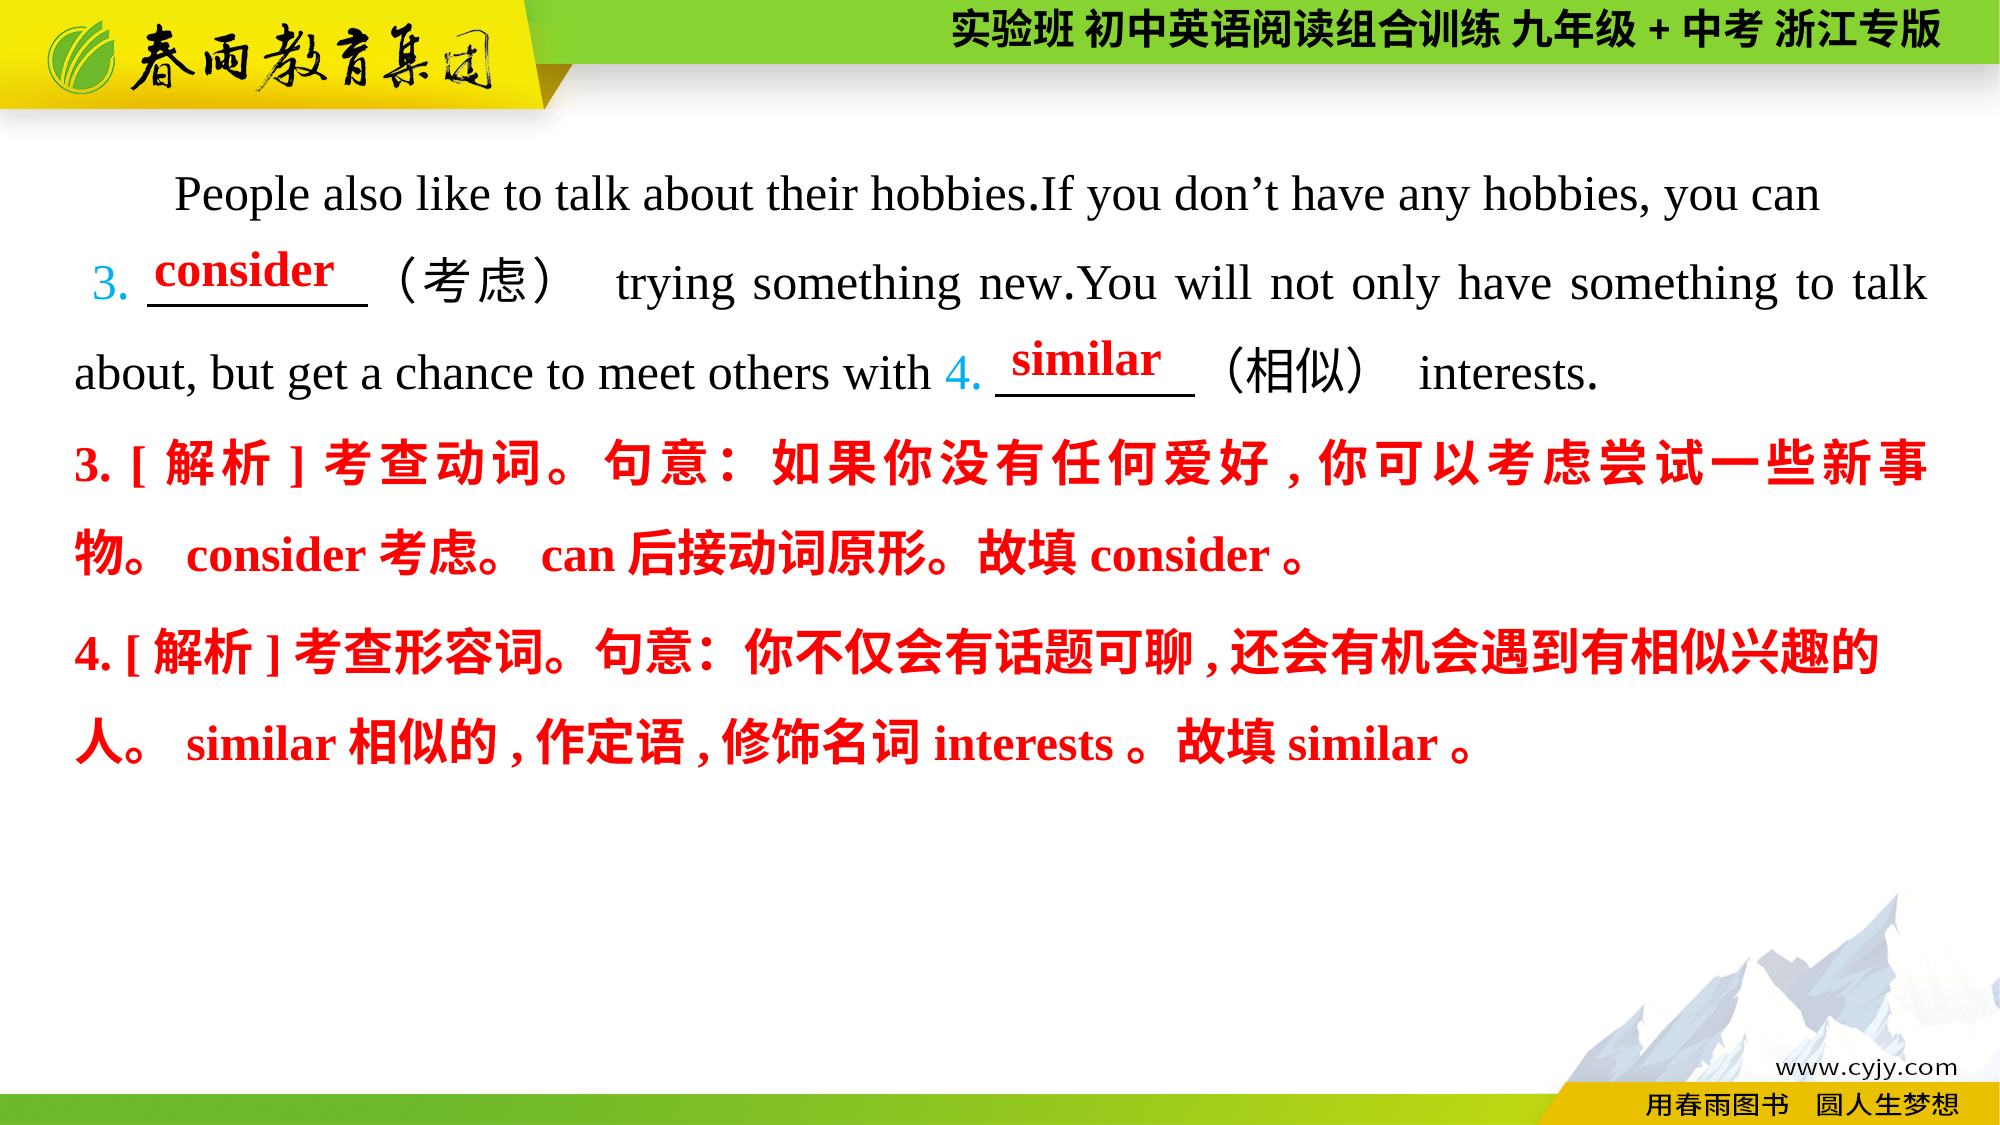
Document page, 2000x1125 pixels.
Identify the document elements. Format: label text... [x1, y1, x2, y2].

text_box similar [996, 318, 1178, 393]
picture [0, 0, 2000, 1125]
text_box 3. [解析]考查动词。句意：如果你没有任何爱好,你可以考虑尝试一些新事物。consider考虑。can后接动词原形。故填consider。 [59, 393, 1944, 582]
text_box 4. [解析]考查形容词。句意：你不仅会有话题可聊,还会有机会遇到有相似兴趣的 人。similar相似的,作定语,修饰名词interests。故填similar。 [59, 582, 1944, 778]
list People also like to talk about their hobbies.If you don’t have any hobbies, you can 3. （考虑） trying something new.You will not only have something to talk about, but get a chance to meet others with 4. （相似） interests. [59, 122, 1944, 393]
text_box consider [139, 228, 350, 304]
